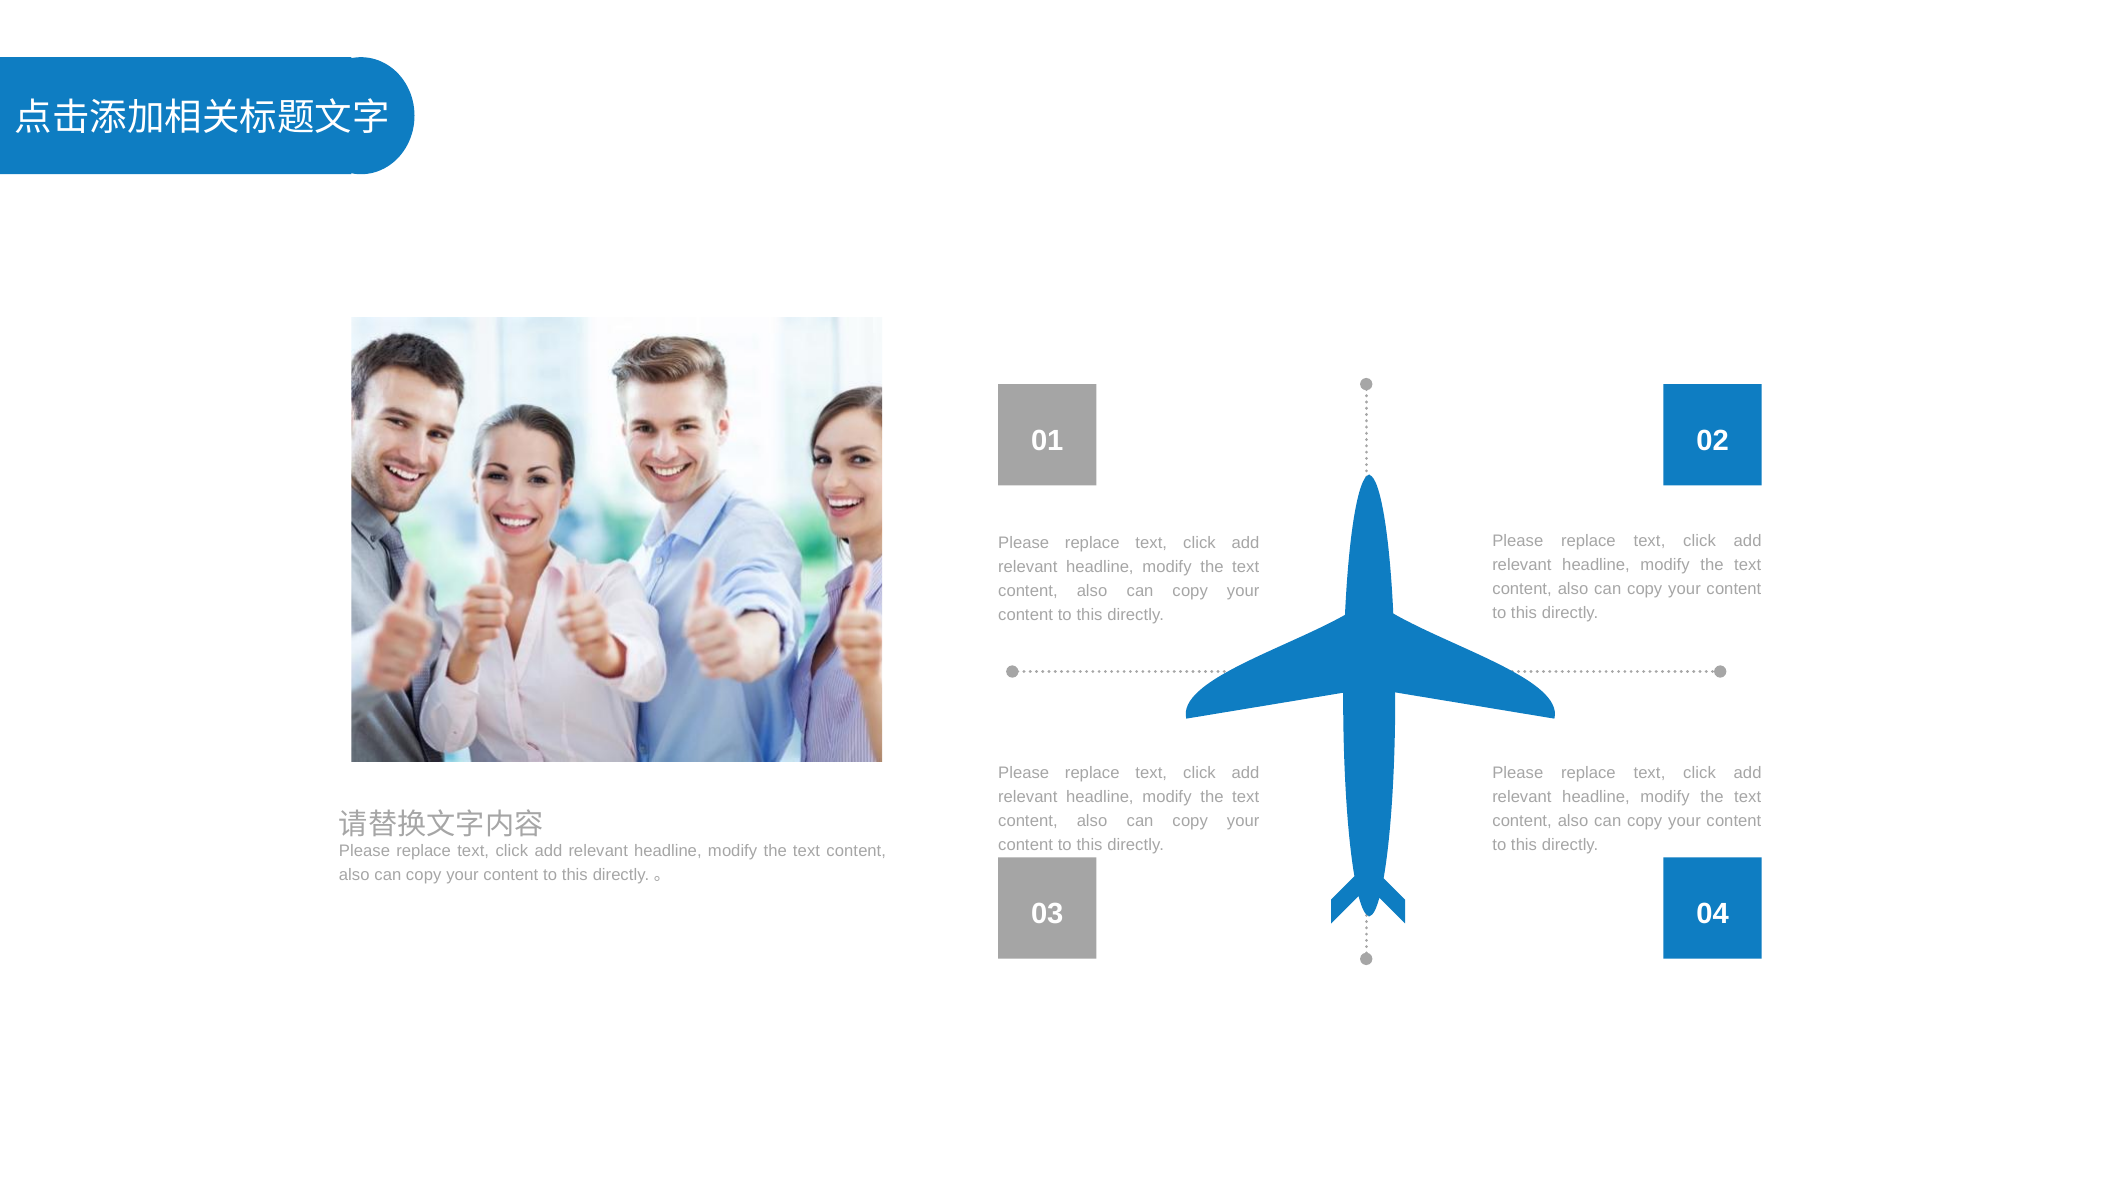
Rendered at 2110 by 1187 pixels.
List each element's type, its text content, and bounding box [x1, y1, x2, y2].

text_box Please replace text, click add relevant headline, modify the text content, also can copy your content to this directly. [998, 527, 1260, 624]
text_box [1367, 672, 1556, 926]
text_box 02 [1662, 383, 1763, 486]
text_box [1184, 672, 1366, 927]
text_box [1367, 473, 1515, 671]
text_box Please replace text, click add relevant headline, modify the text content, also can copy your content to this directly. [1492, 758, 1762, 854]
text_box Please replace text, click add relevant headline, modify the text content, also can copy your content to this directly.。 [339, 836, 888, 884]
text_box 点击添加相关标题文字 [0, 85, 415, 146]
text_box Please replace text, click add relevant headline, modify the text content, also can copy your content to this directly. [1492, 525, 1762, 622]
text_box [350, 317, 883, 763]
text_box 04 [1662, 856, 1763, 960]
text_box Please replace text, click add relevant headline, modify the text content, also can copy your content to this directly. [998, 758, 1260, 854]
text_box 01 [997, 383, 1098, 486]
text_box 03 [997, 856, 1098, 960]
text_box [1226, 475, 1366, 671]
text_box 请替换文字内容 [339, 798, 650, 836]
